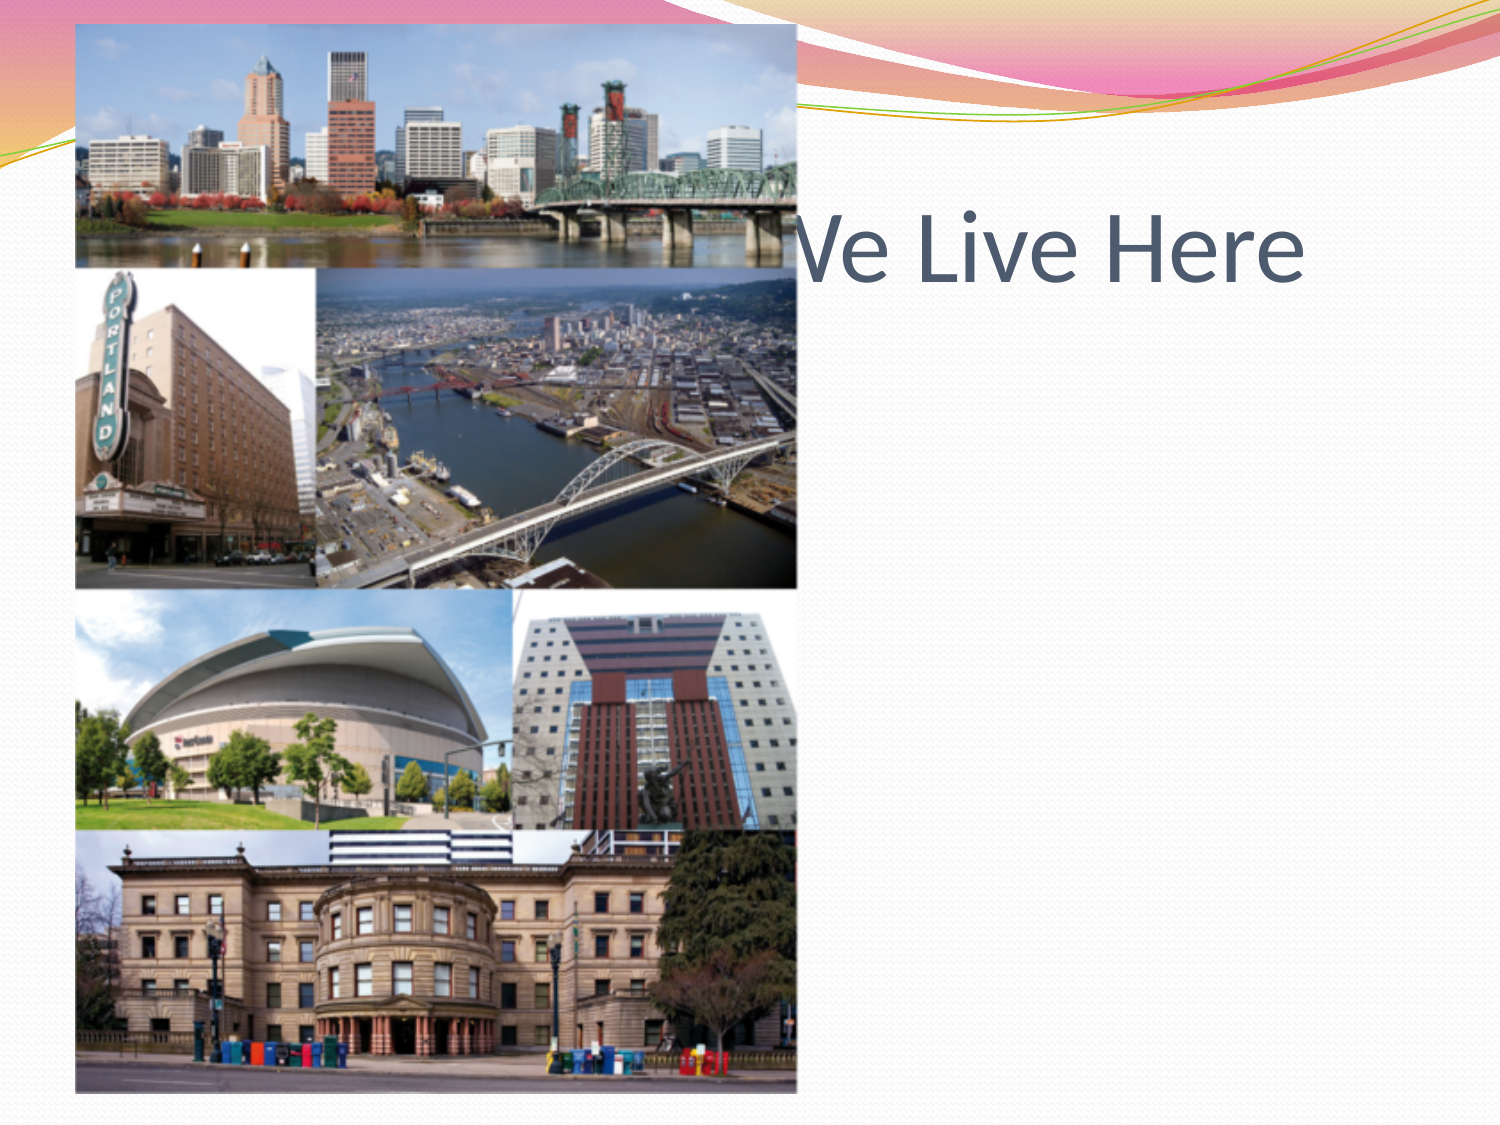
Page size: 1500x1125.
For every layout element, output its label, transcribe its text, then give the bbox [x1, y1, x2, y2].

title We Live Here [807, 115, 1425, 303]
picture [74, 24, 801, 1094]
